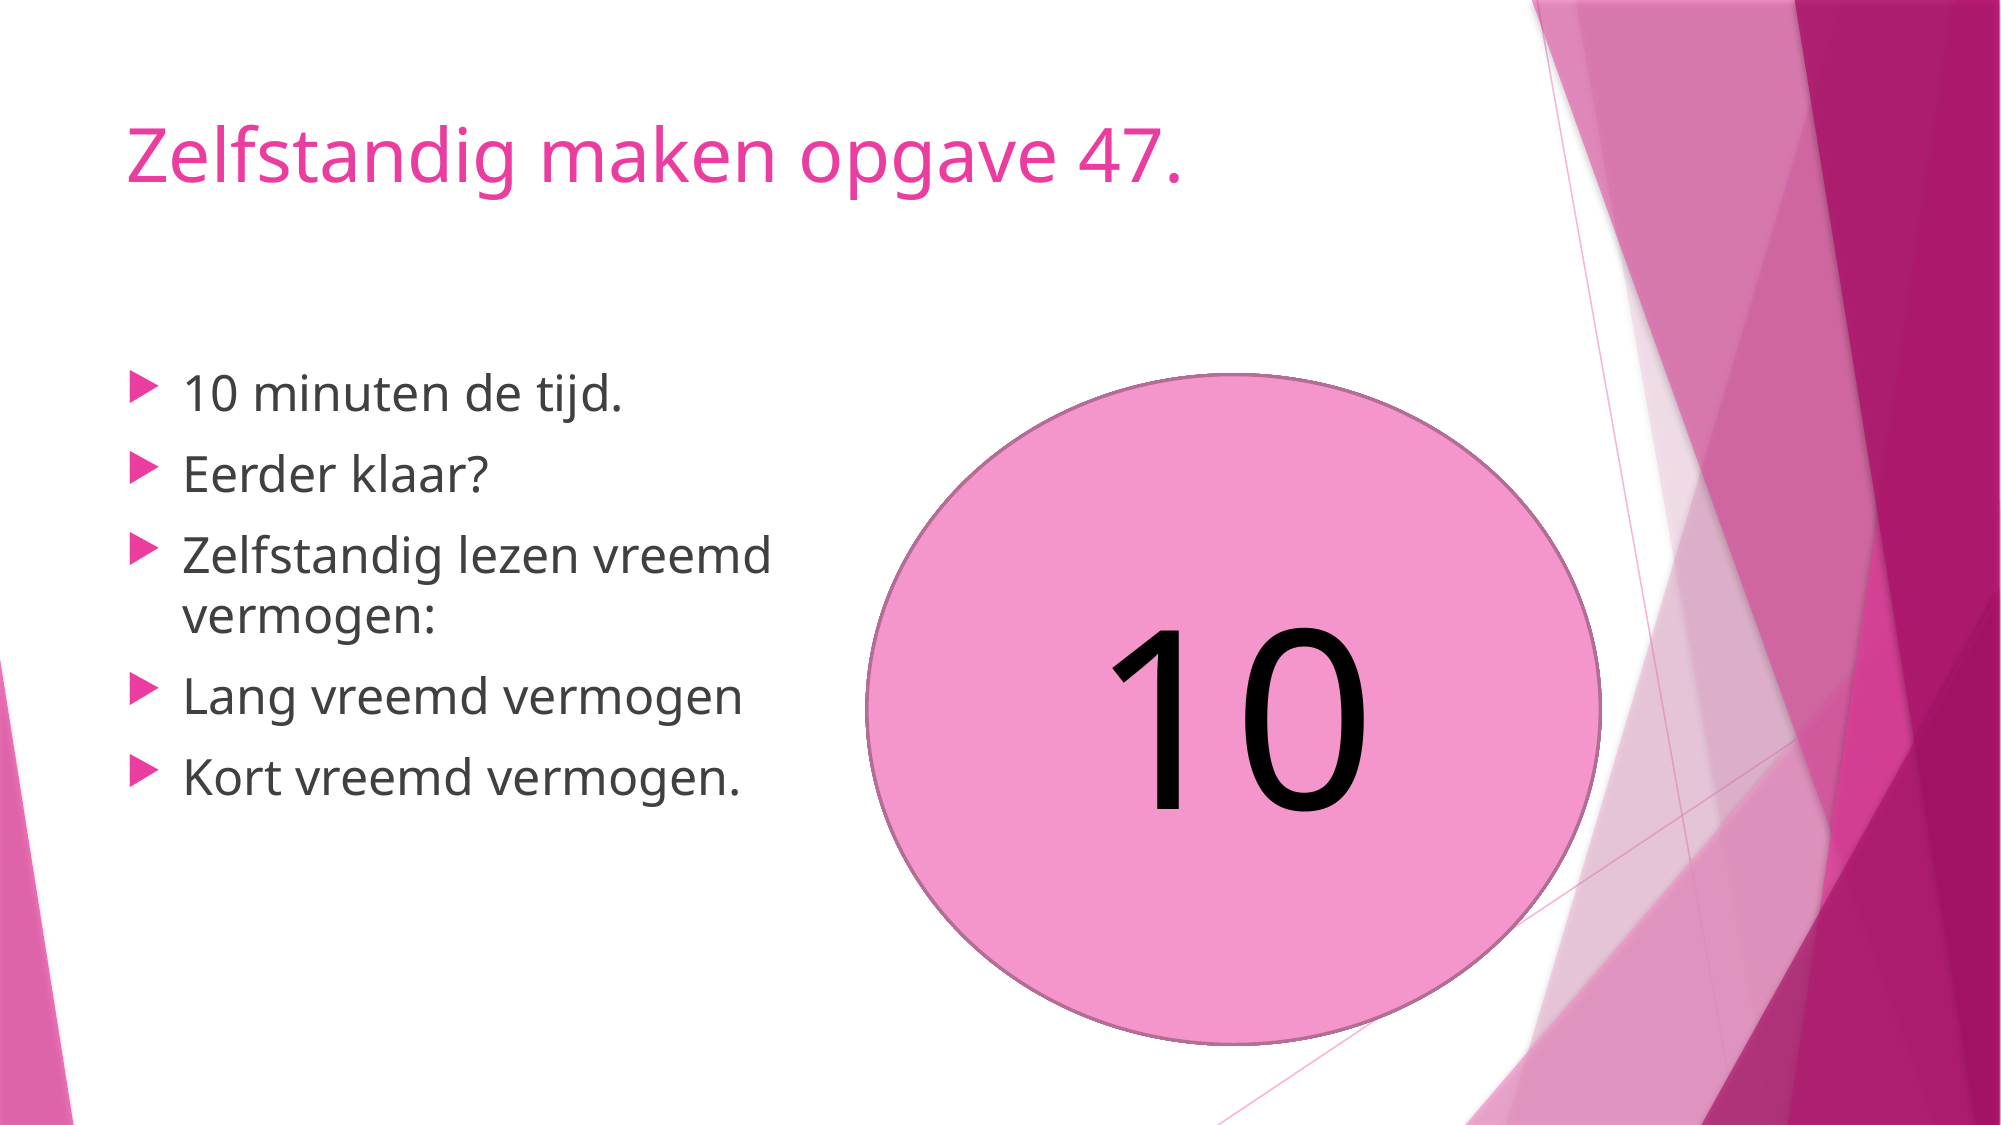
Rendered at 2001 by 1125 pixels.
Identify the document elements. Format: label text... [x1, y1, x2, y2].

list 10 minuten de tijd. Eerder klaar? Zelfstandig lezen vreemd vermogen: Lang vreemd vermogen Kort vreemd vermogen. [111, 354, 896, 1044]
title Zelfstandig maken opgave 47. [111, 99, 1522, 317]
text_box 10 [896, 373, 1602, 1046]
